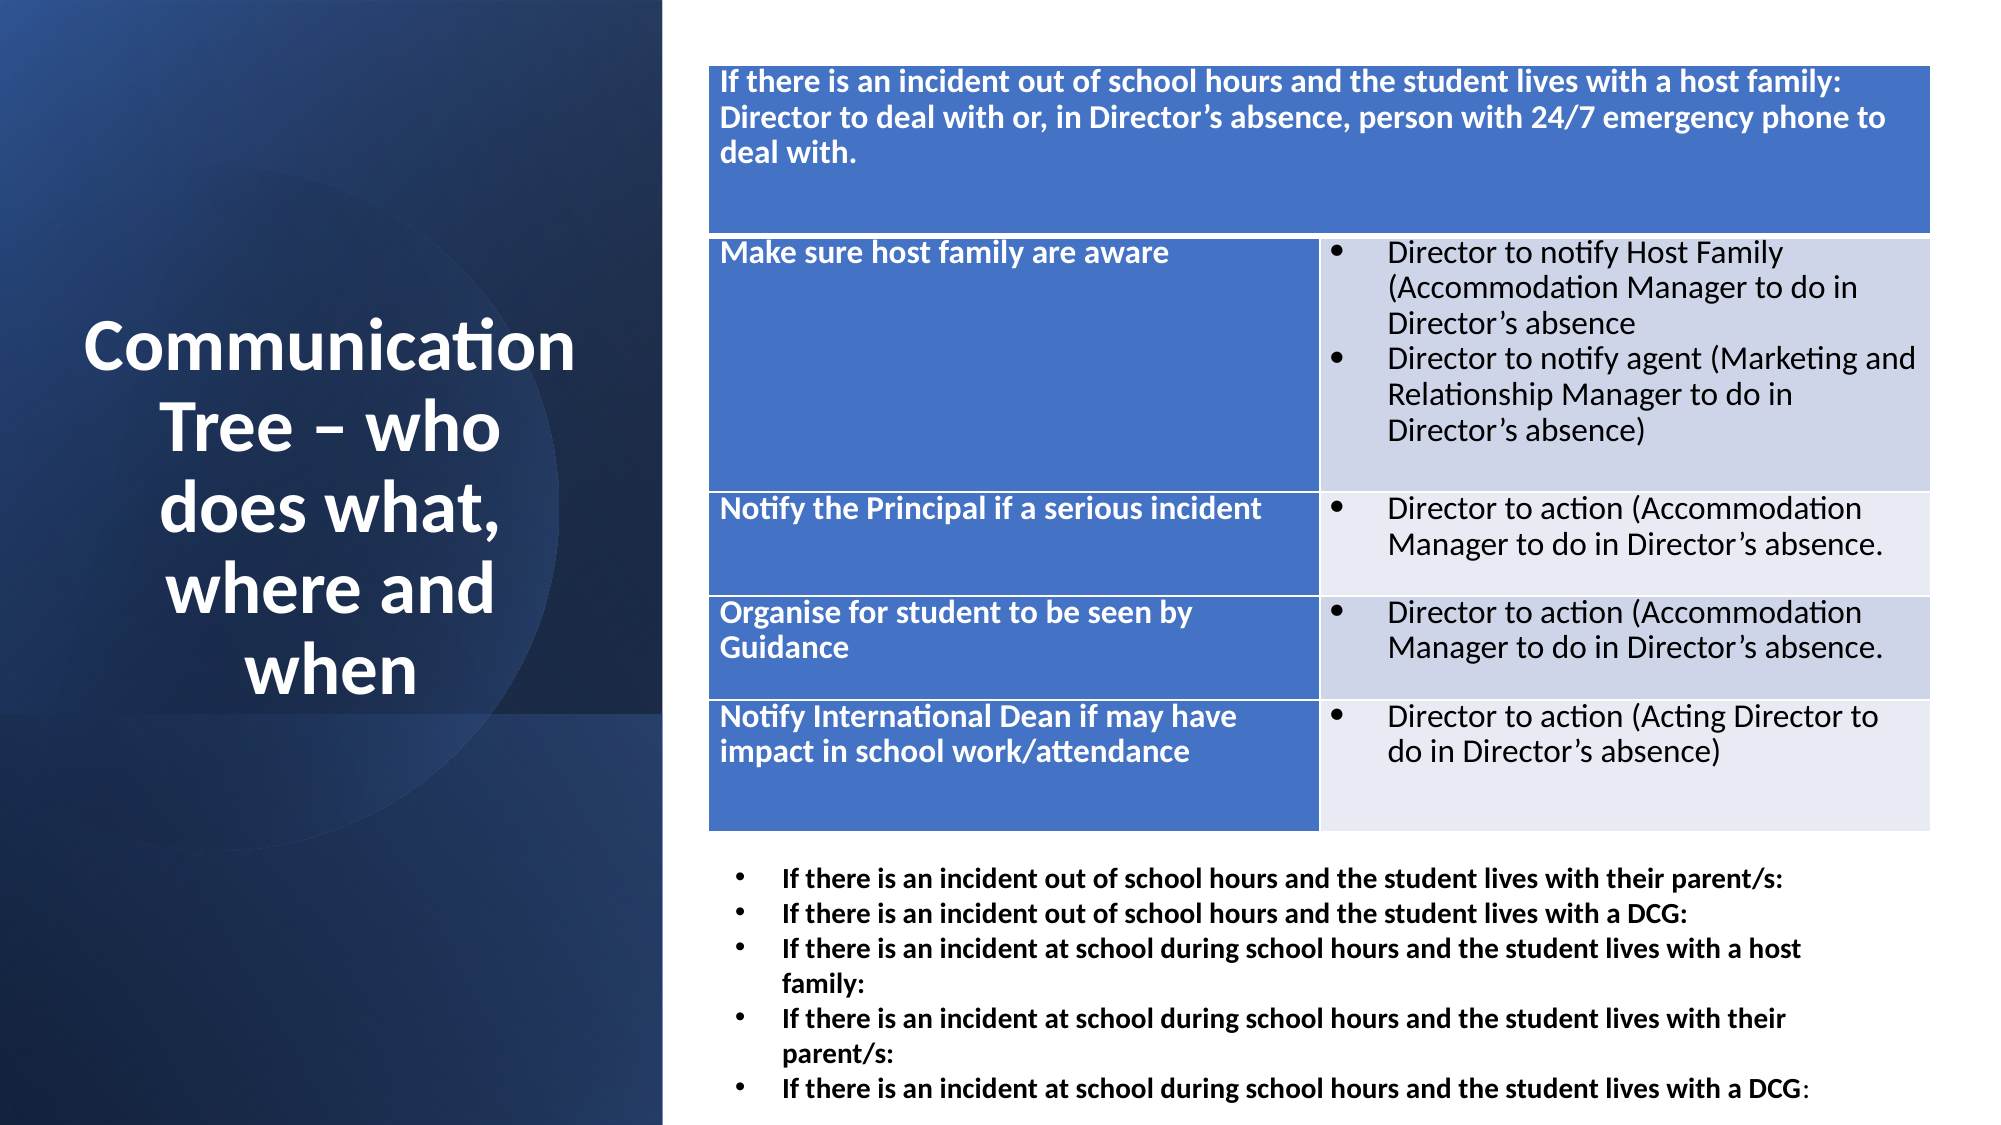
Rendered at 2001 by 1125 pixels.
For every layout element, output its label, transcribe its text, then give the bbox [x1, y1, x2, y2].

table_cell Director to action (Accommodation Manager to do in Director’s absence. [1321, 597, 1930, 699]
table_cell Director to action (Acting Director to do in Director’s absence) [1321, 701, 1930, 831]
table_header If there is an incident out of school hours and the student lives with a host family: Director to deal with or, in Director’s absence, person with 24/7 emergency phone to deal with. [709, 66, 1930, 233]
table_cell Director to notify Host Family (Accommodation Manager to do in Director’s absence Director to notify agent (Marketing and Relationship Manager to do in Director’s absence) [1321, 239, 1930, 491]
text_box If there is an incident out of school hours and the student lives with their parent/s: If there is an incident out of school hours and the student lives with a DCG: If there is an incident at school during school hours and the student lives with a host family: If there is an incident at school during school hours and the student lives with their parent/s: If there is an incident at school during school hours and the student lives with a DCG: [720, 833, 1881, 1112]
table_cell Notify International Dean if may have impact in school work/attendance [709, 701, 1319, 831]
table_cell Notify the Principal if a serious incident [709, 493, 1319, 595]
text_box [0, 0, 663, 1124]
table_cell Organise for student to be seen by Guidance [709, 597, 1319, 699]
title Communication Tree – who does what, where and when [68, 343, 594, 889]
text_box [663, 0, 2000, 1125]
table_cell Director to action (Accommodation Manager to do in Director’s absence. [1321, 493, 1930, 595]
table_cell Make sure host family are aware [709, 239, 1319, 491]
